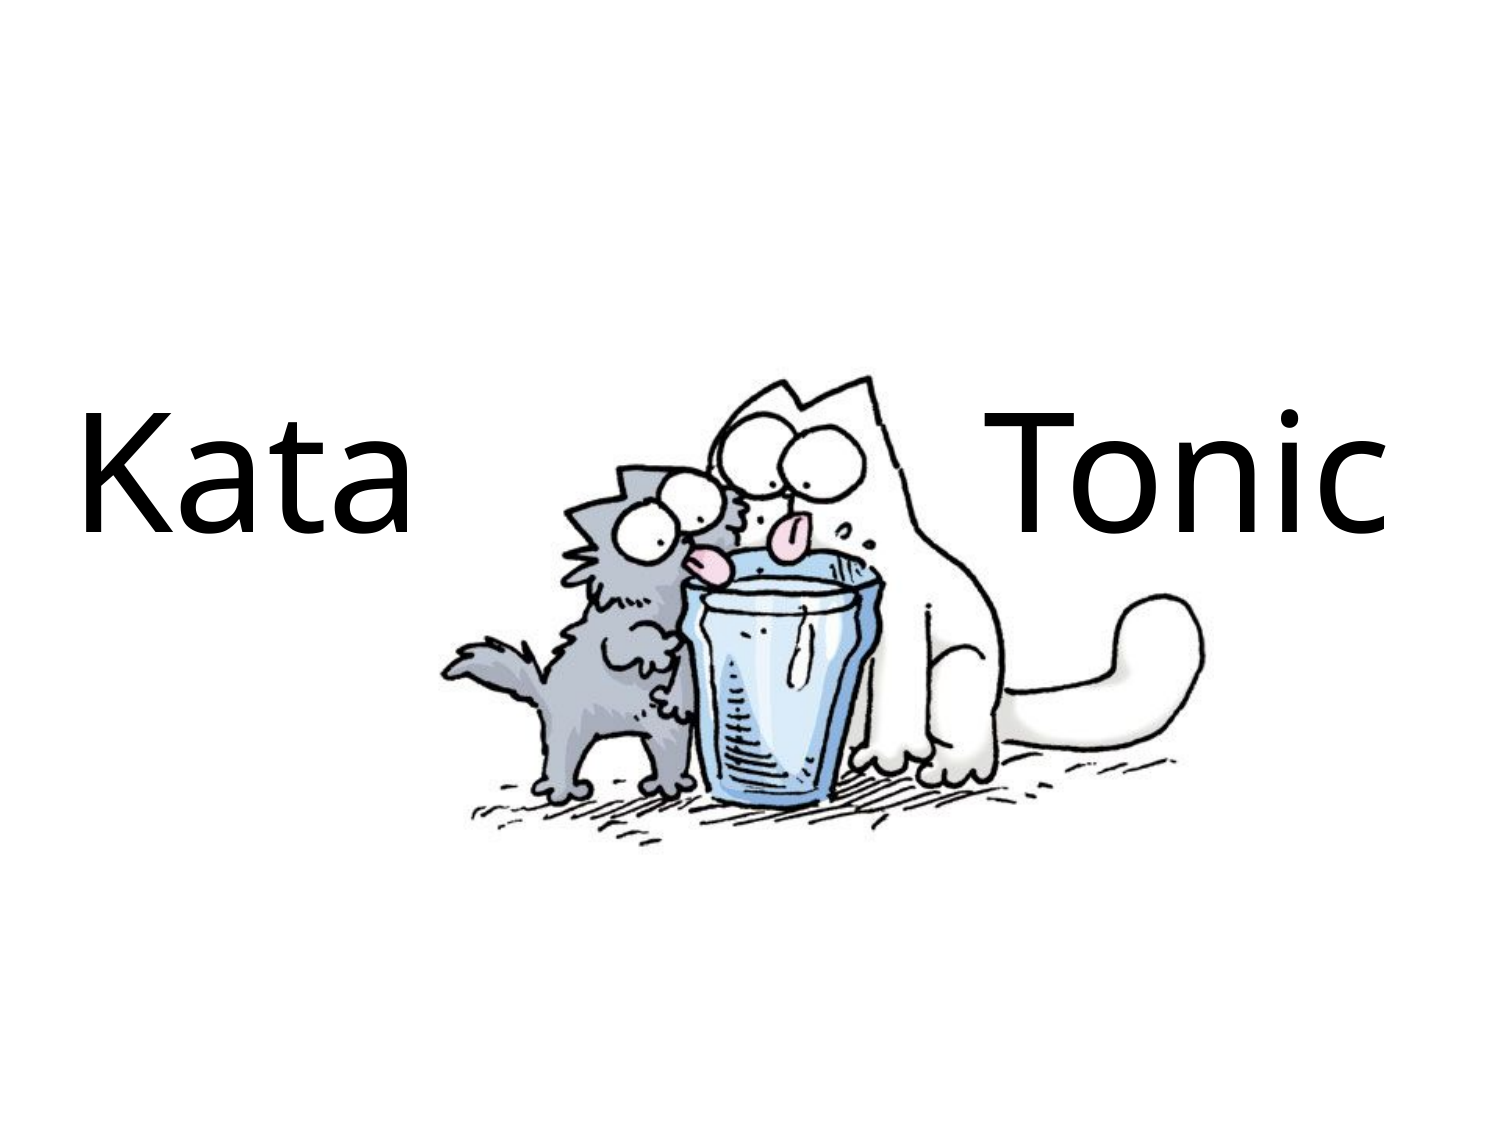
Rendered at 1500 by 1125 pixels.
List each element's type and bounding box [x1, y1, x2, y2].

text_box [37, 227, 1426, 873]
